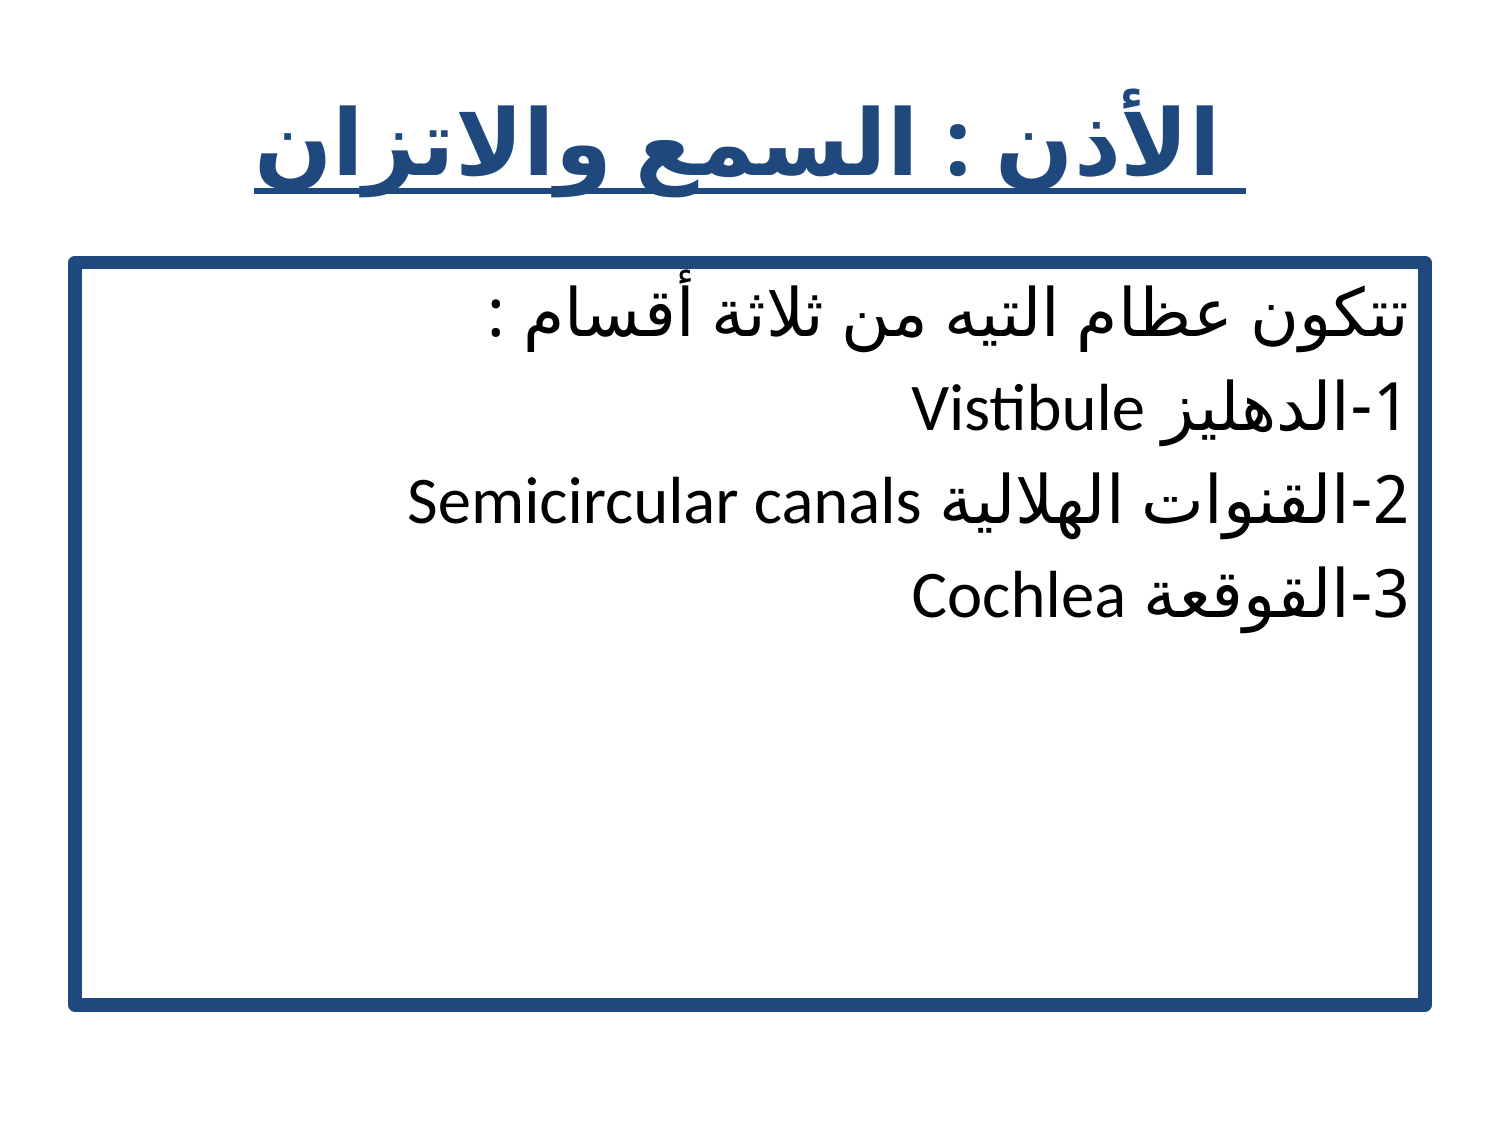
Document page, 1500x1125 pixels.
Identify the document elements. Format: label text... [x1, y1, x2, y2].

title الأذن : السمع والاتزان [75, 45, 1425, 233]
list تتكون عظام التيه من ثلاثة أقسام : 1-الدهليز Vistibule 2-القنوات الهلالية Semicircular canals 3-القوقعة Cochlea [75, 262, 1425, 1005]
